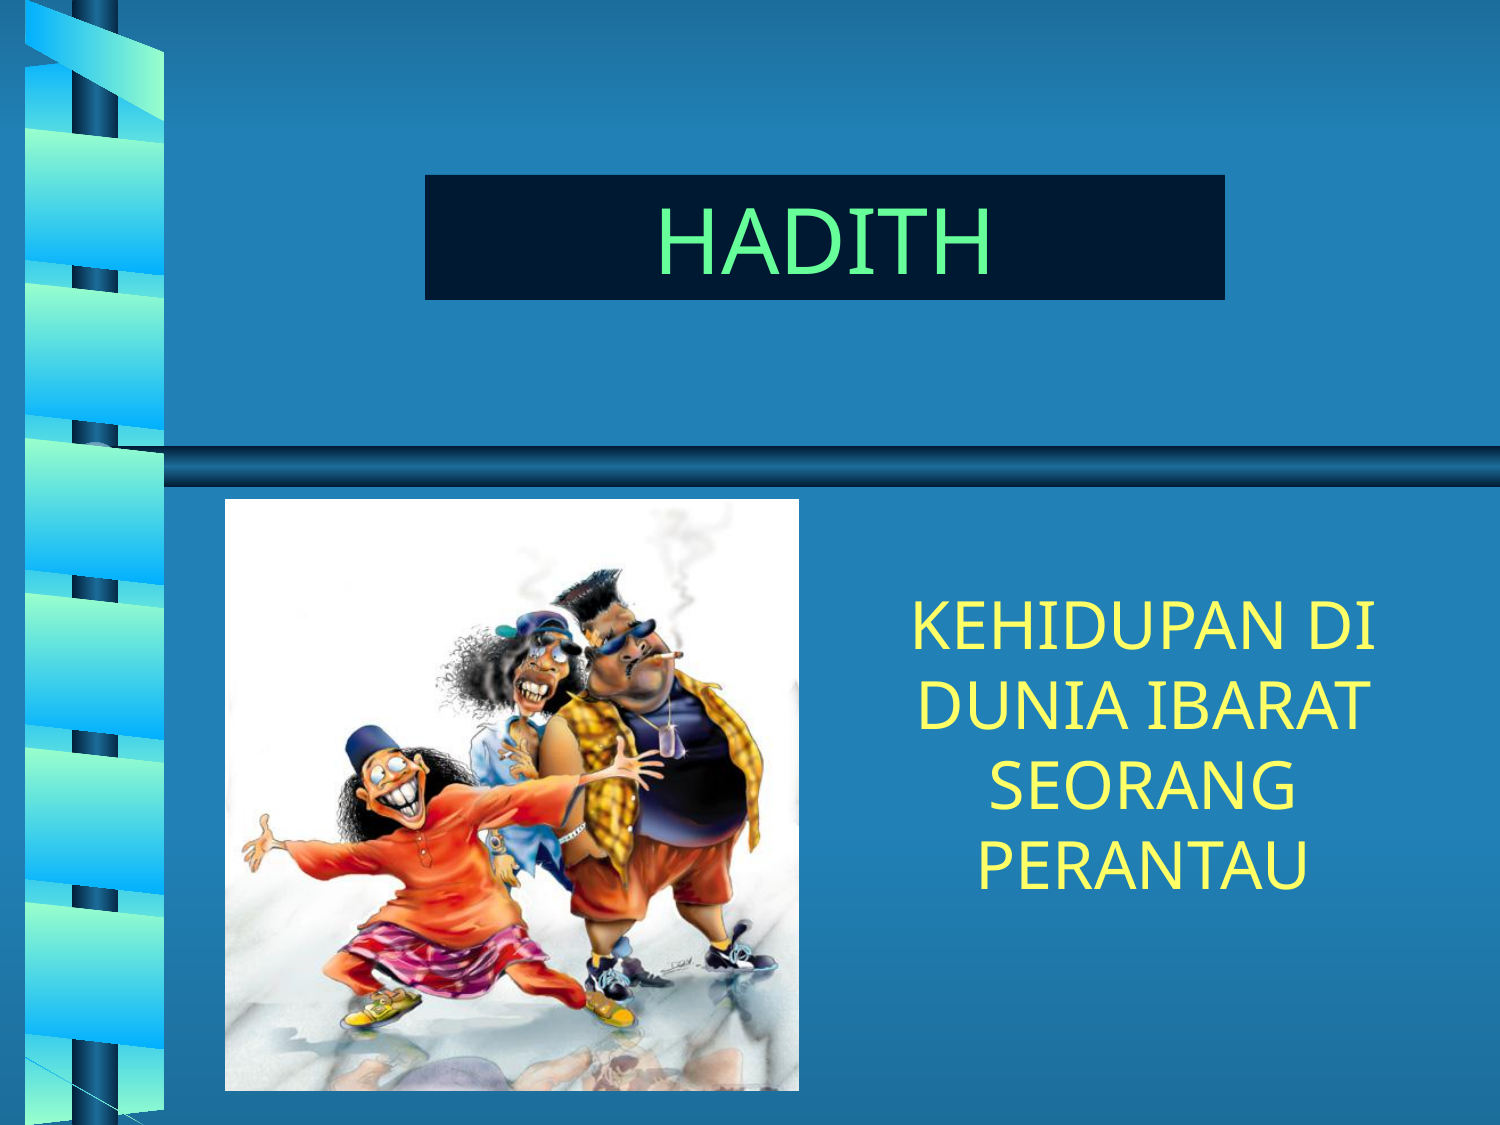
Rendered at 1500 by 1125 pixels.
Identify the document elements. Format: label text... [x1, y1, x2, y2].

picture [224, 499, 799, 1091]
title HADITH [425, 174, 1225, 300]
subtitle KEHIDUPAN DI DUNIA IBARAT SEORANG PERANTAU [887, 575, 1400, 1000]
